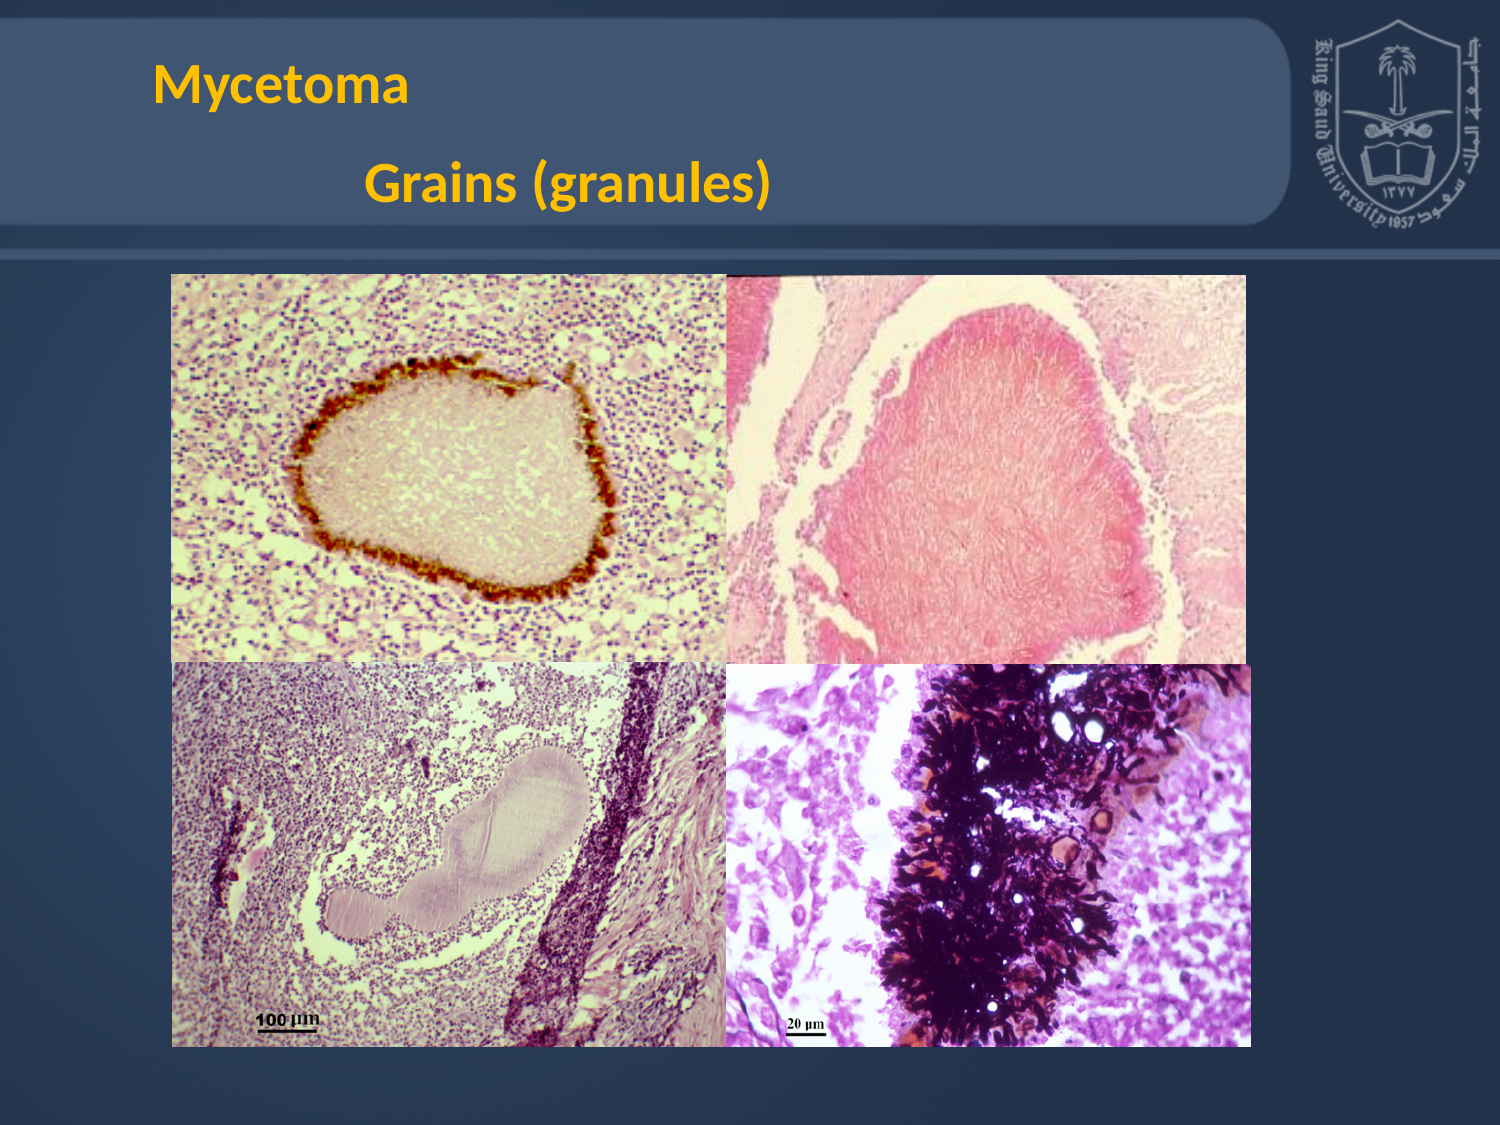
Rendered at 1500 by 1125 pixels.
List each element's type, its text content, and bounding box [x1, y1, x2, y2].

picture [0, 0, 1500, 1125]
text_box Mycetoma Grains (granules) [137, 37, 900, 222]
